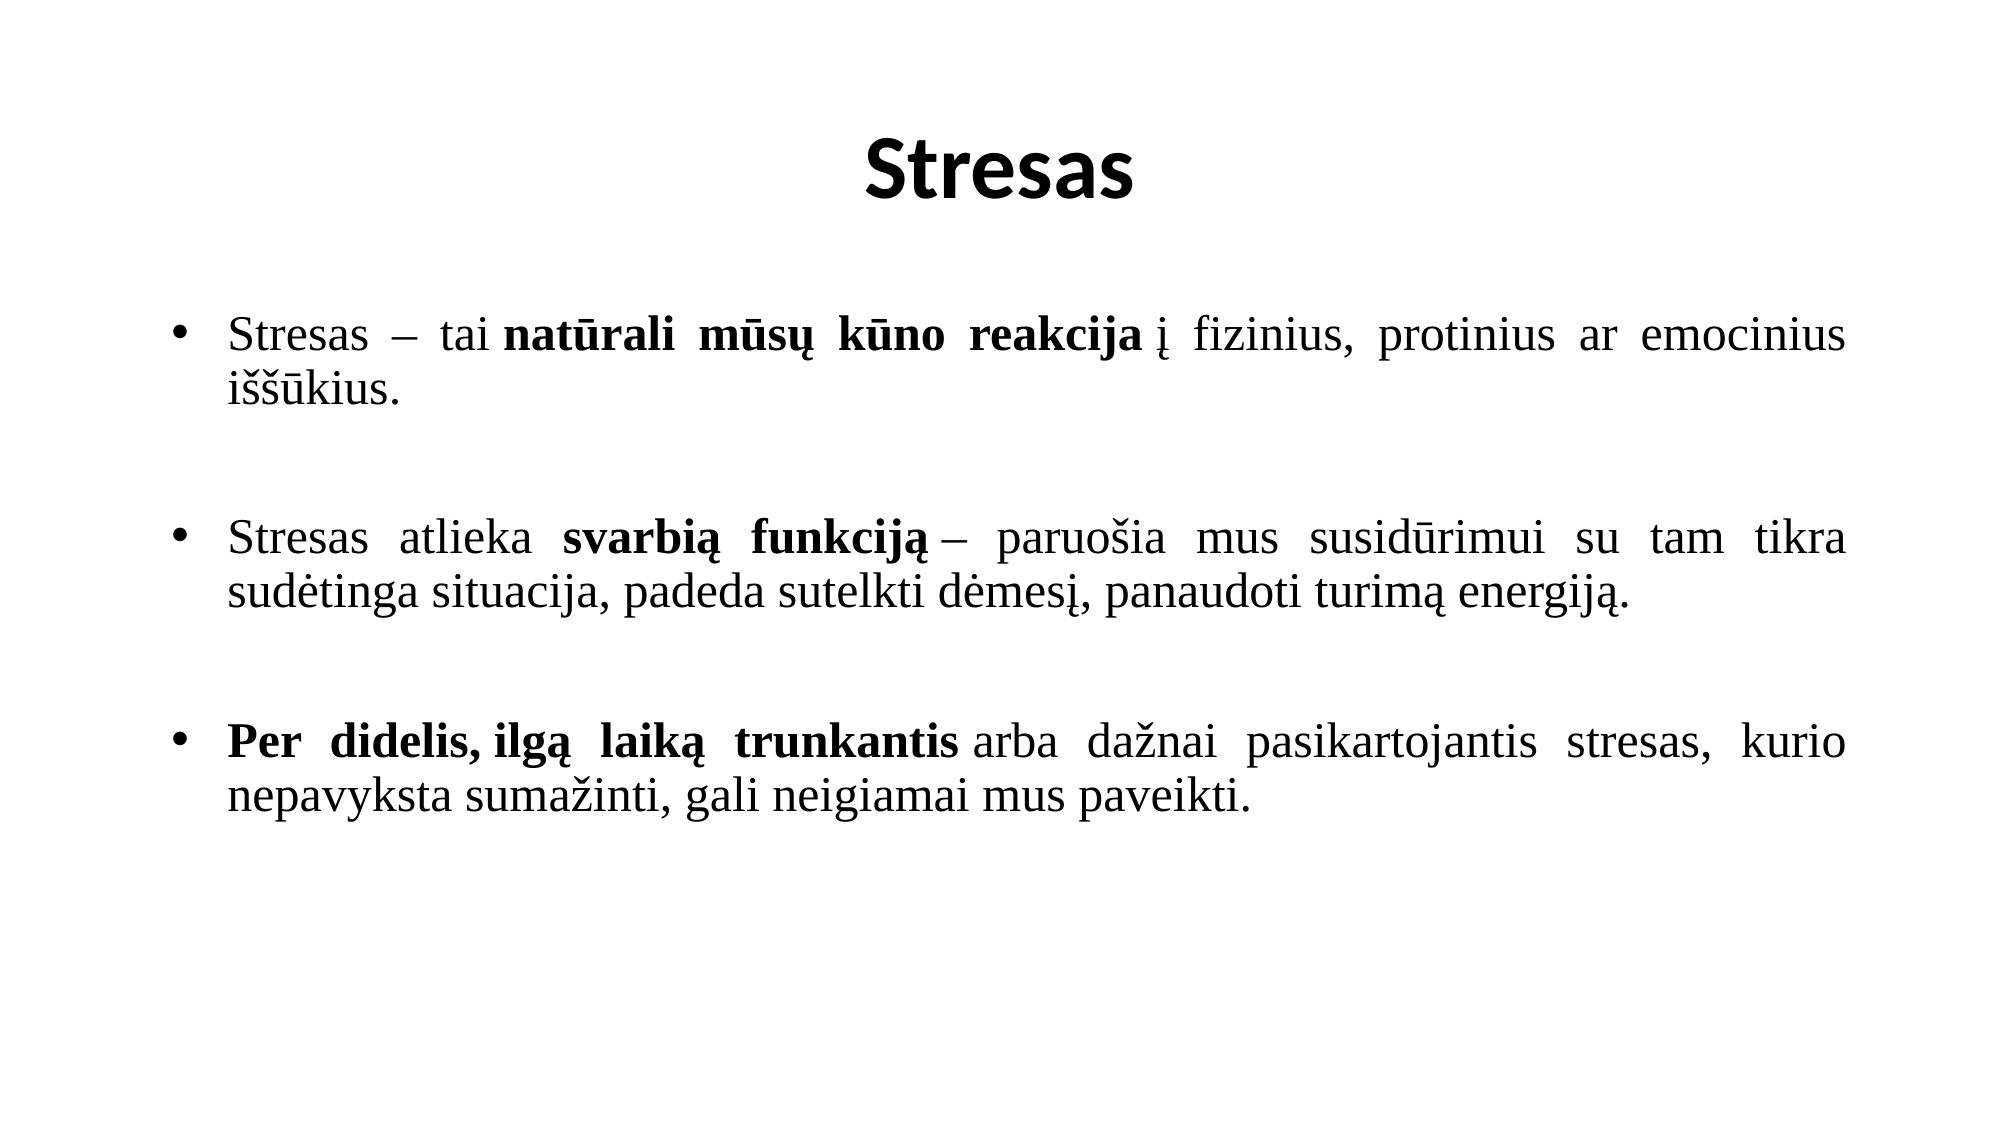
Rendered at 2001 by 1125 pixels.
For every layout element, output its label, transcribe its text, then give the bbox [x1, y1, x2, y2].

list Stresas – tai natūrali mūsų kūno reakcija į fizinius, protinius ar emocinius iššūkius. Stresas atlieka svarbią funkciją – paruošia mus susidūrimui su tam tikra sudėtinga situacija, padeda sutelkti dėmesį, panaudoti turimą energiją. Per didelis, ilgą laiką trunkantis arba dažnai pasikartojantis stresas, kurio nepavyksta sumažinti, gali neigiamai mus paveikti. [137, 299, 1863, 1014]
title Stresas [137, 59, 1863, 278]
